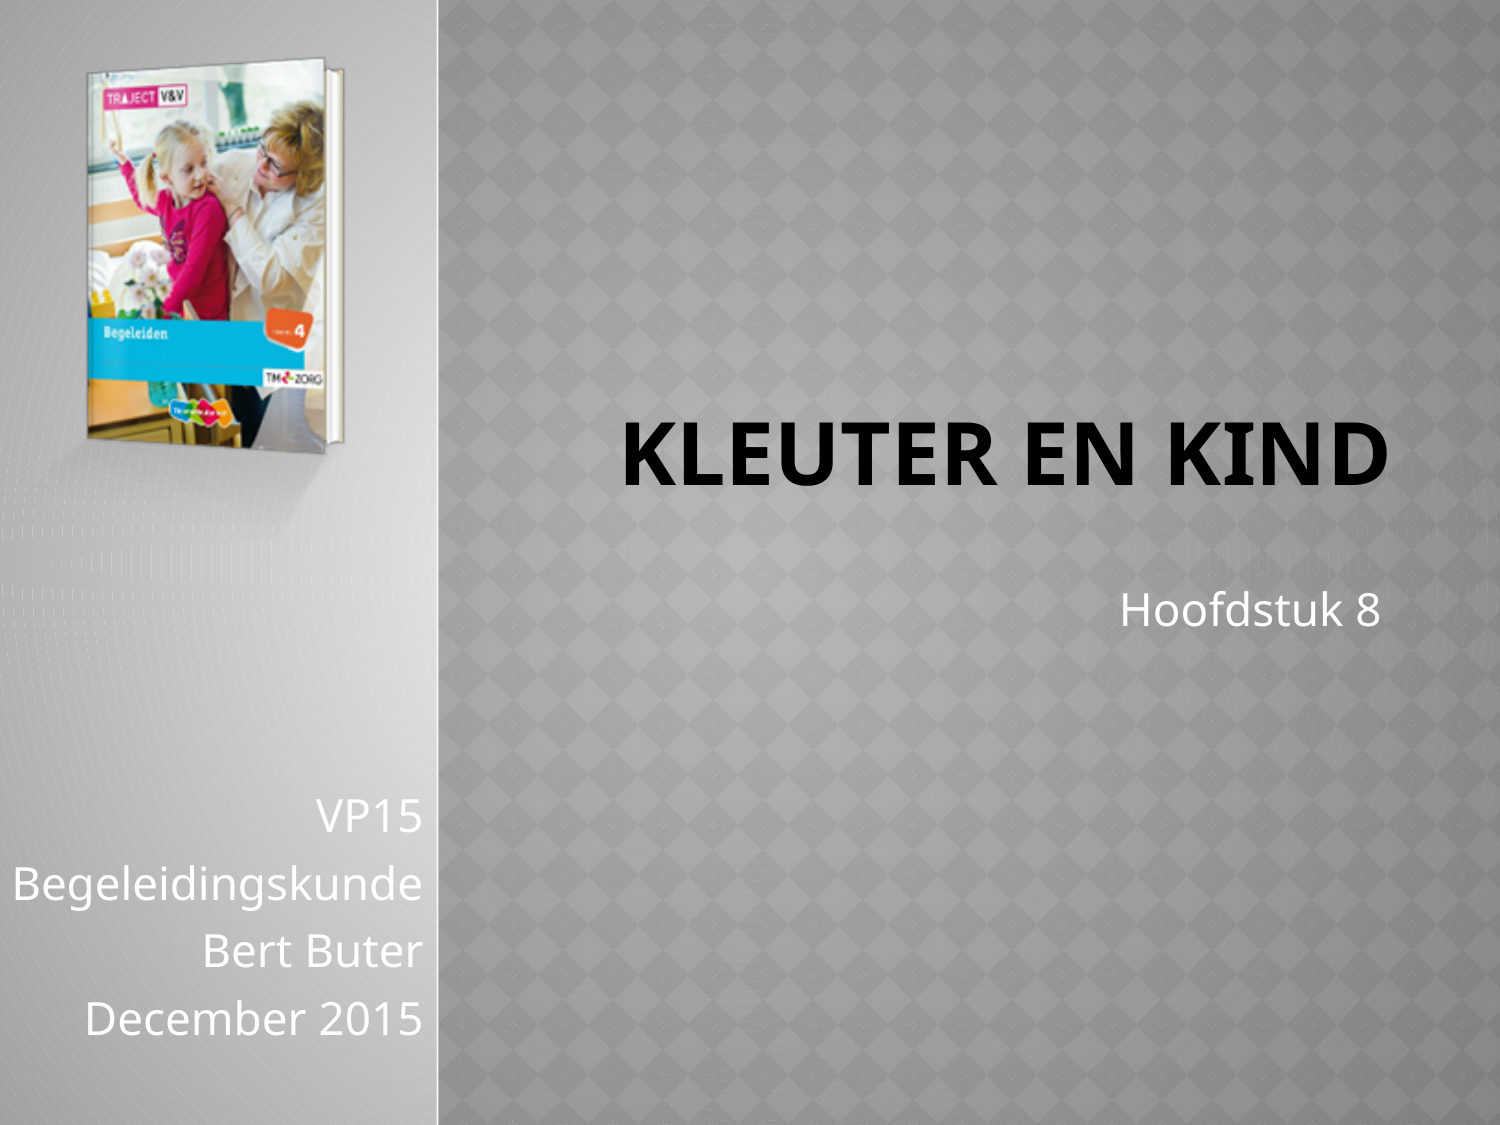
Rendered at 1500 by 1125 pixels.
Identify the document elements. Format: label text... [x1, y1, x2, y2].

text_box VP15 Begeleidingskunde Bert Buter December 2015 [0, 786, 431, 1125]
subtitle Hoofdstuk 8 [550, 580, 1390, 762]
picture [0, 5, 444, 558]
title Kleuter en Kind [449, 243, 1400, 504]
